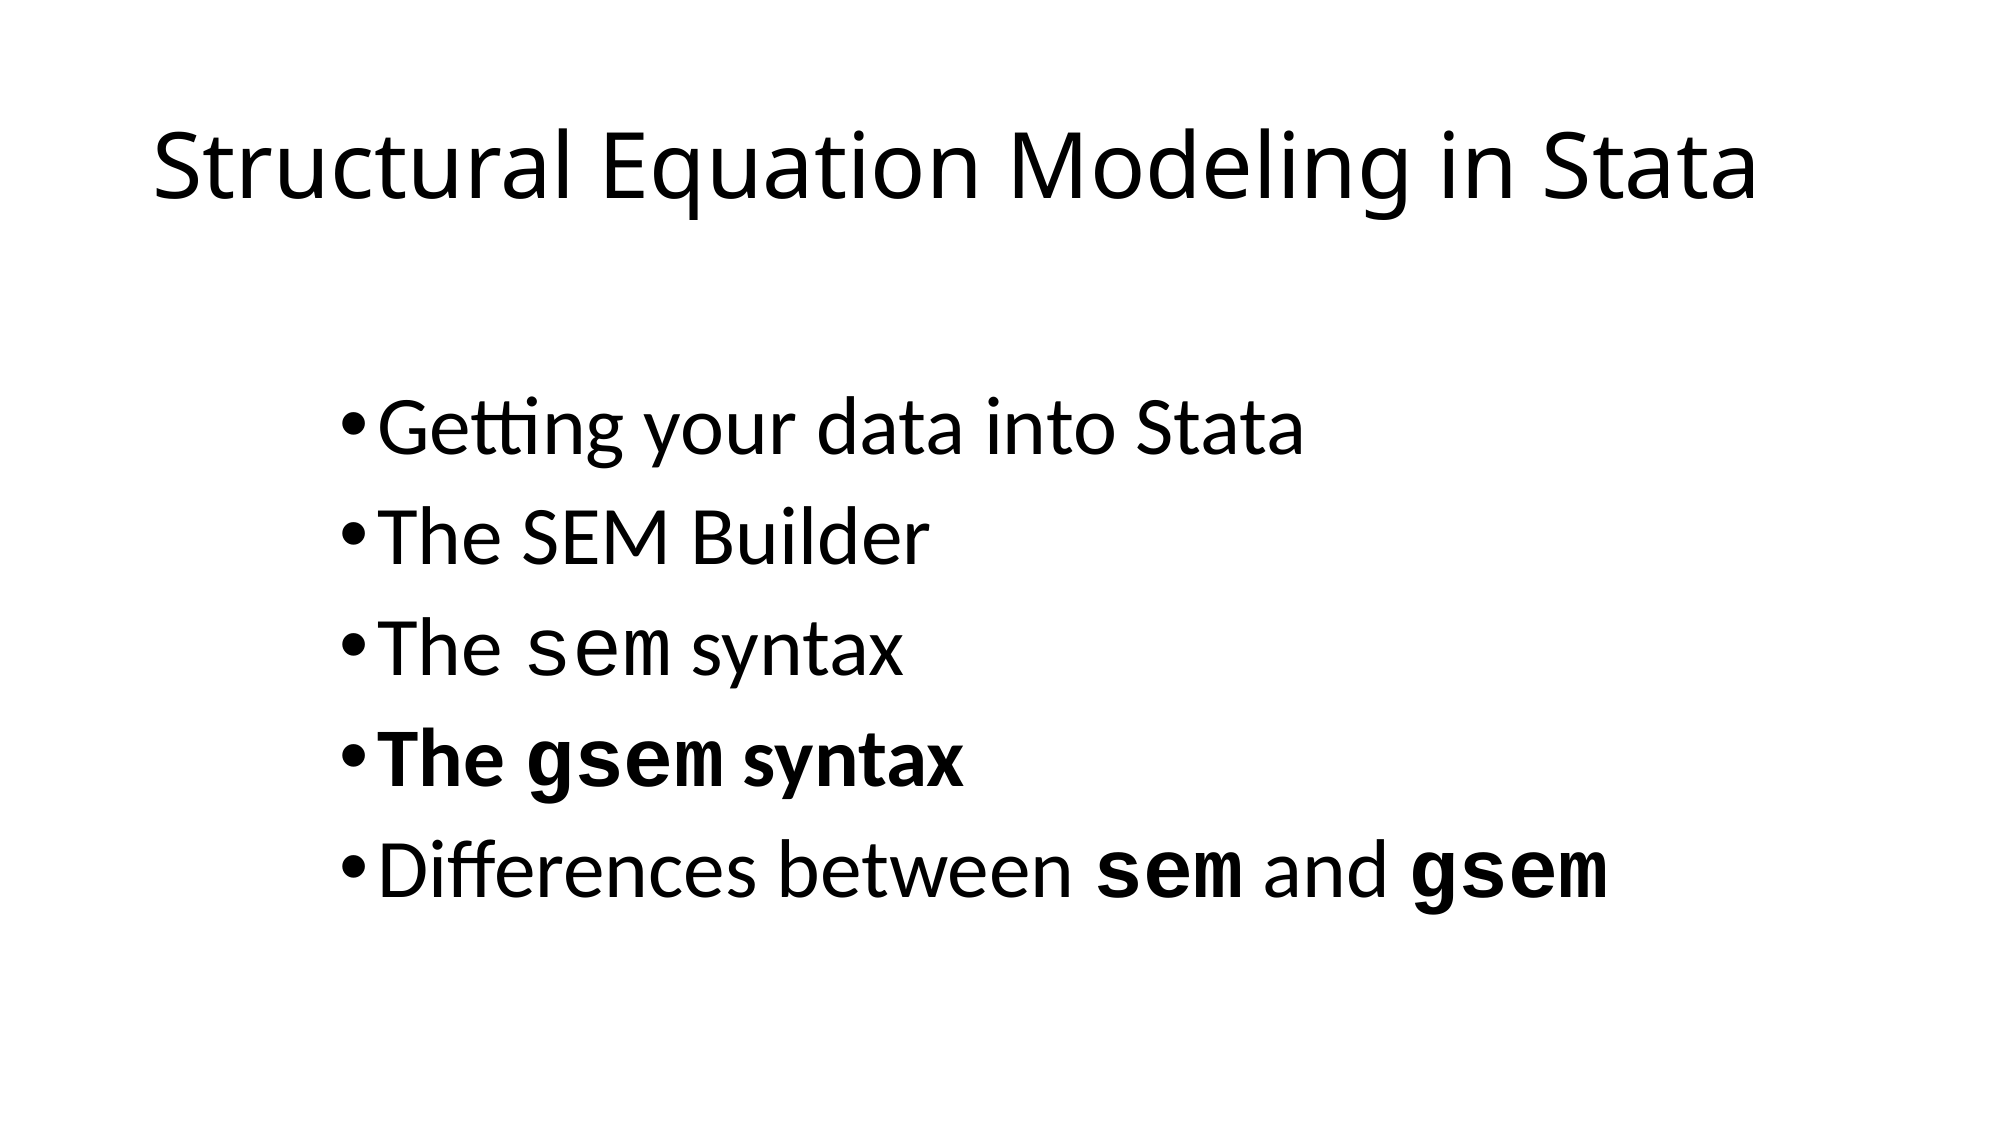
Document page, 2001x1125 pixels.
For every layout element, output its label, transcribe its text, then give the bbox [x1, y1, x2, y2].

list Getting your data into Stata The SEM Builder The sem syntax The gsem syntax Differences between sem and gsem [324, 375, 1675, 1038]
title Structural Equation Modeling in Stata [137, 59, 1863, 278]
